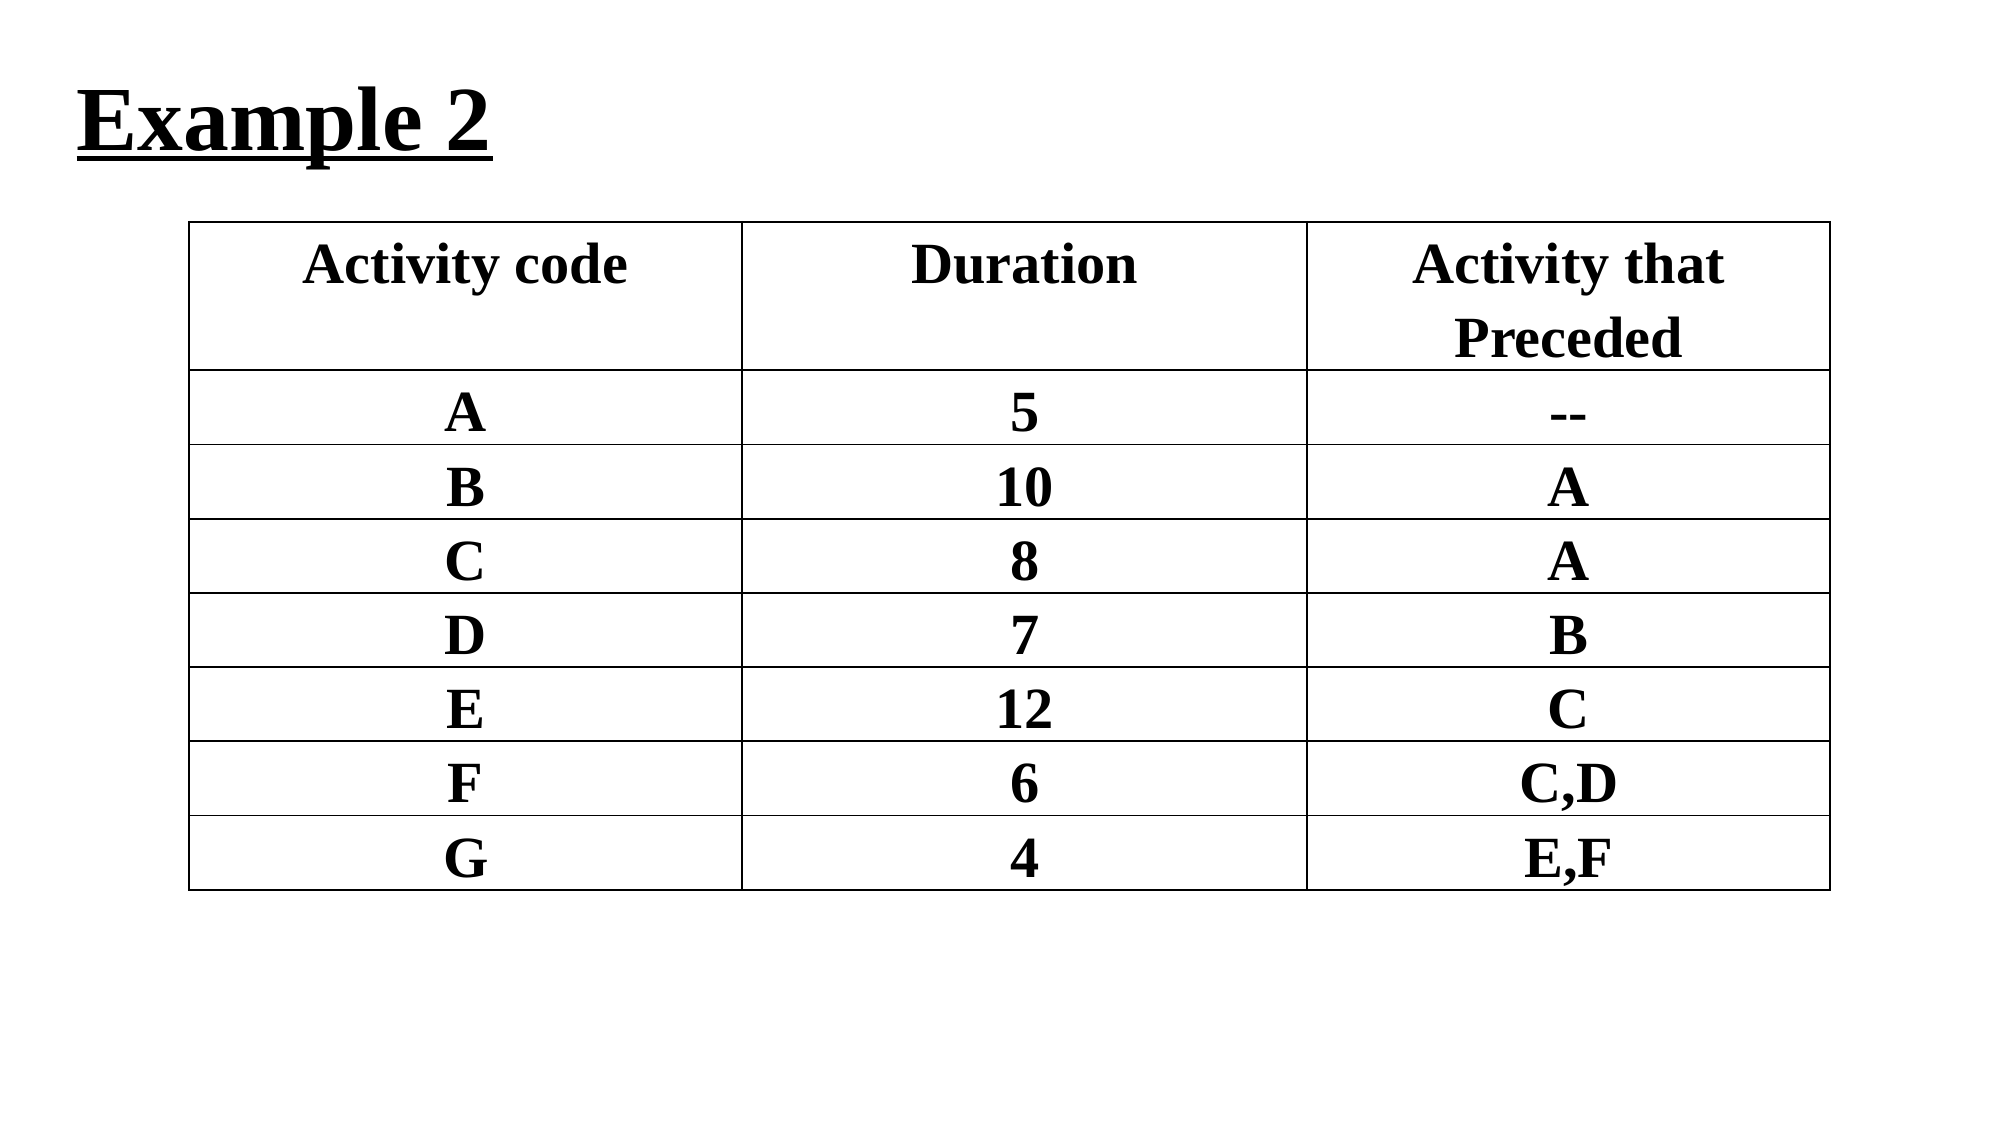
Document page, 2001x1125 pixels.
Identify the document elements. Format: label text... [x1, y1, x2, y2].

table_cell B [1308, 594, 1829, 666]
table_header Activity code [190, 223, 741, 369]
table_cell A [1308, 520, 1829, 592]
table_cell E,F [1308, 816, 1829, 889]
table_cell C [1308, 668, 1829, 740]
table_cell F [190, 742, 741, 815]
table_header Activity that Preceded [1308, 223, 1829, 369]
table_cell A [1308, 445, 1829, 518]
table_cell C,D [1308, 742, 1829, 815]
table_cell A [190, 371, 741, 444]
table_cell 5 [743, 371, 1306, 444]
table_header Duration [743, 223, 1306, 369]
table_cell 12 [743, 668, 1306, 740]
table_cell 7 [743, 594, 1306, 666]
table_cell E [190, 668, 741, 740]
table_cell B [190, 445, 741, 518]
table_cell 8 [743, 520, 1306, 592]
table_cell D [190, 594, 741, 666]
table_cell C [190, 520, 741, 592]
table_cell 6 [743, 742, 1306, 815]
text_box Example 2 [61, 35, 508, 177]
table_cell 4 [743, 816, 1306, 889]
table_cell -- [1308, 371, 1829, 444]
table_cell G [190, 816, 741, 889]
table_cell 10 [743, 445, 1306, 518]
